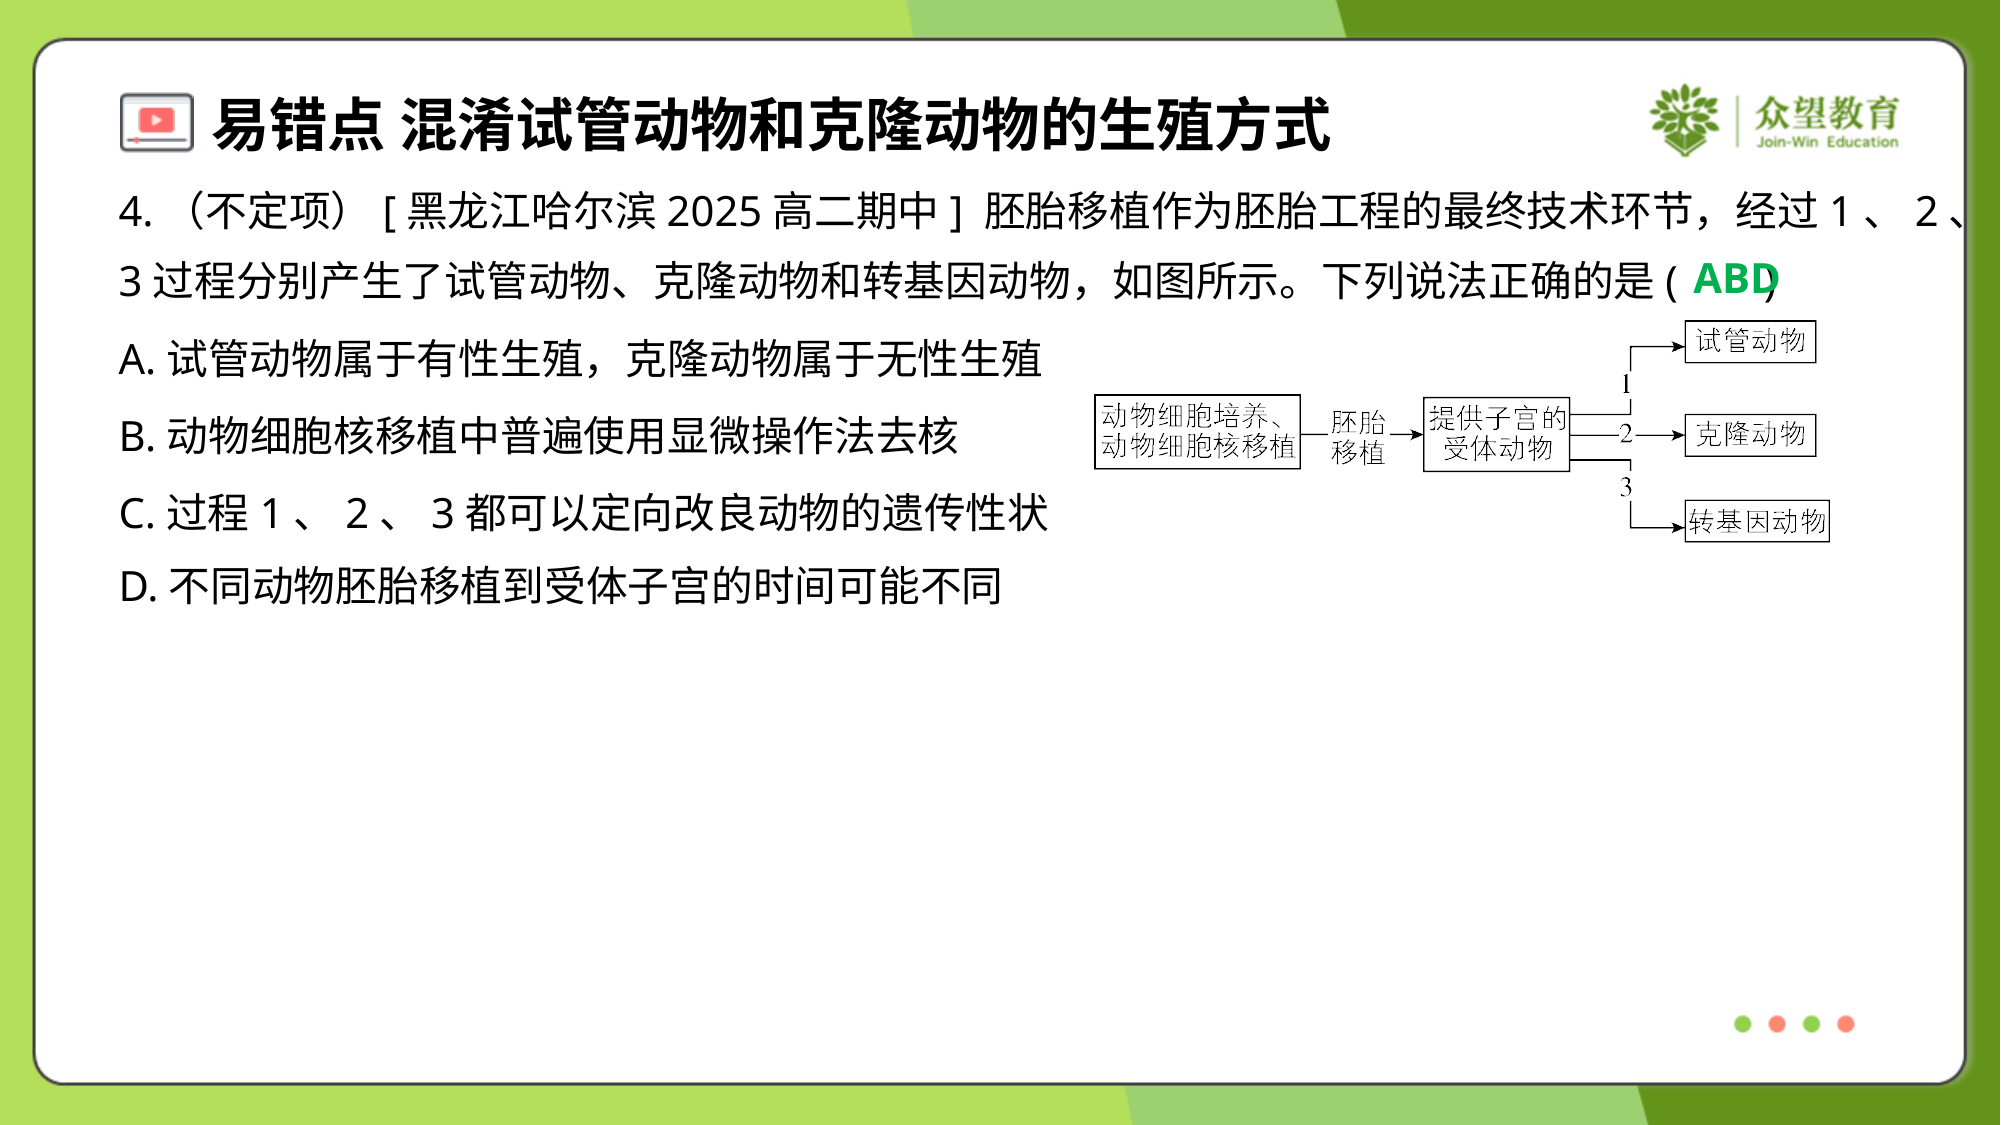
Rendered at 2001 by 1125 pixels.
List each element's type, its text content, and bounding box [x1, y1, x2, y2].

picture [0, 0, 2000, 1125]
text_box 4.（不定项）[黑龙江哈尔滨2025高二期中] 胚胎移植作为胚胎工程的最终技术环节，经过1、2、 3过程分别产生了试管动物、克隆动物和转基因动物，如图所示。下列说法正确的是( ) [118, 159, 1883, 298]
text_box A.试管动物属于有性生殖，克隆动物属于无性生殖 B.动物细胞核移植中普遍使用显微操作法去核 C.过程1、2、3都可以定向改良动物的遗传性状 D.不同动物胚胎移植到受体子宫的时间可能不同 [118, 307, 1125, 603]
text_box ABD [1675, 231, 1799, 296]
